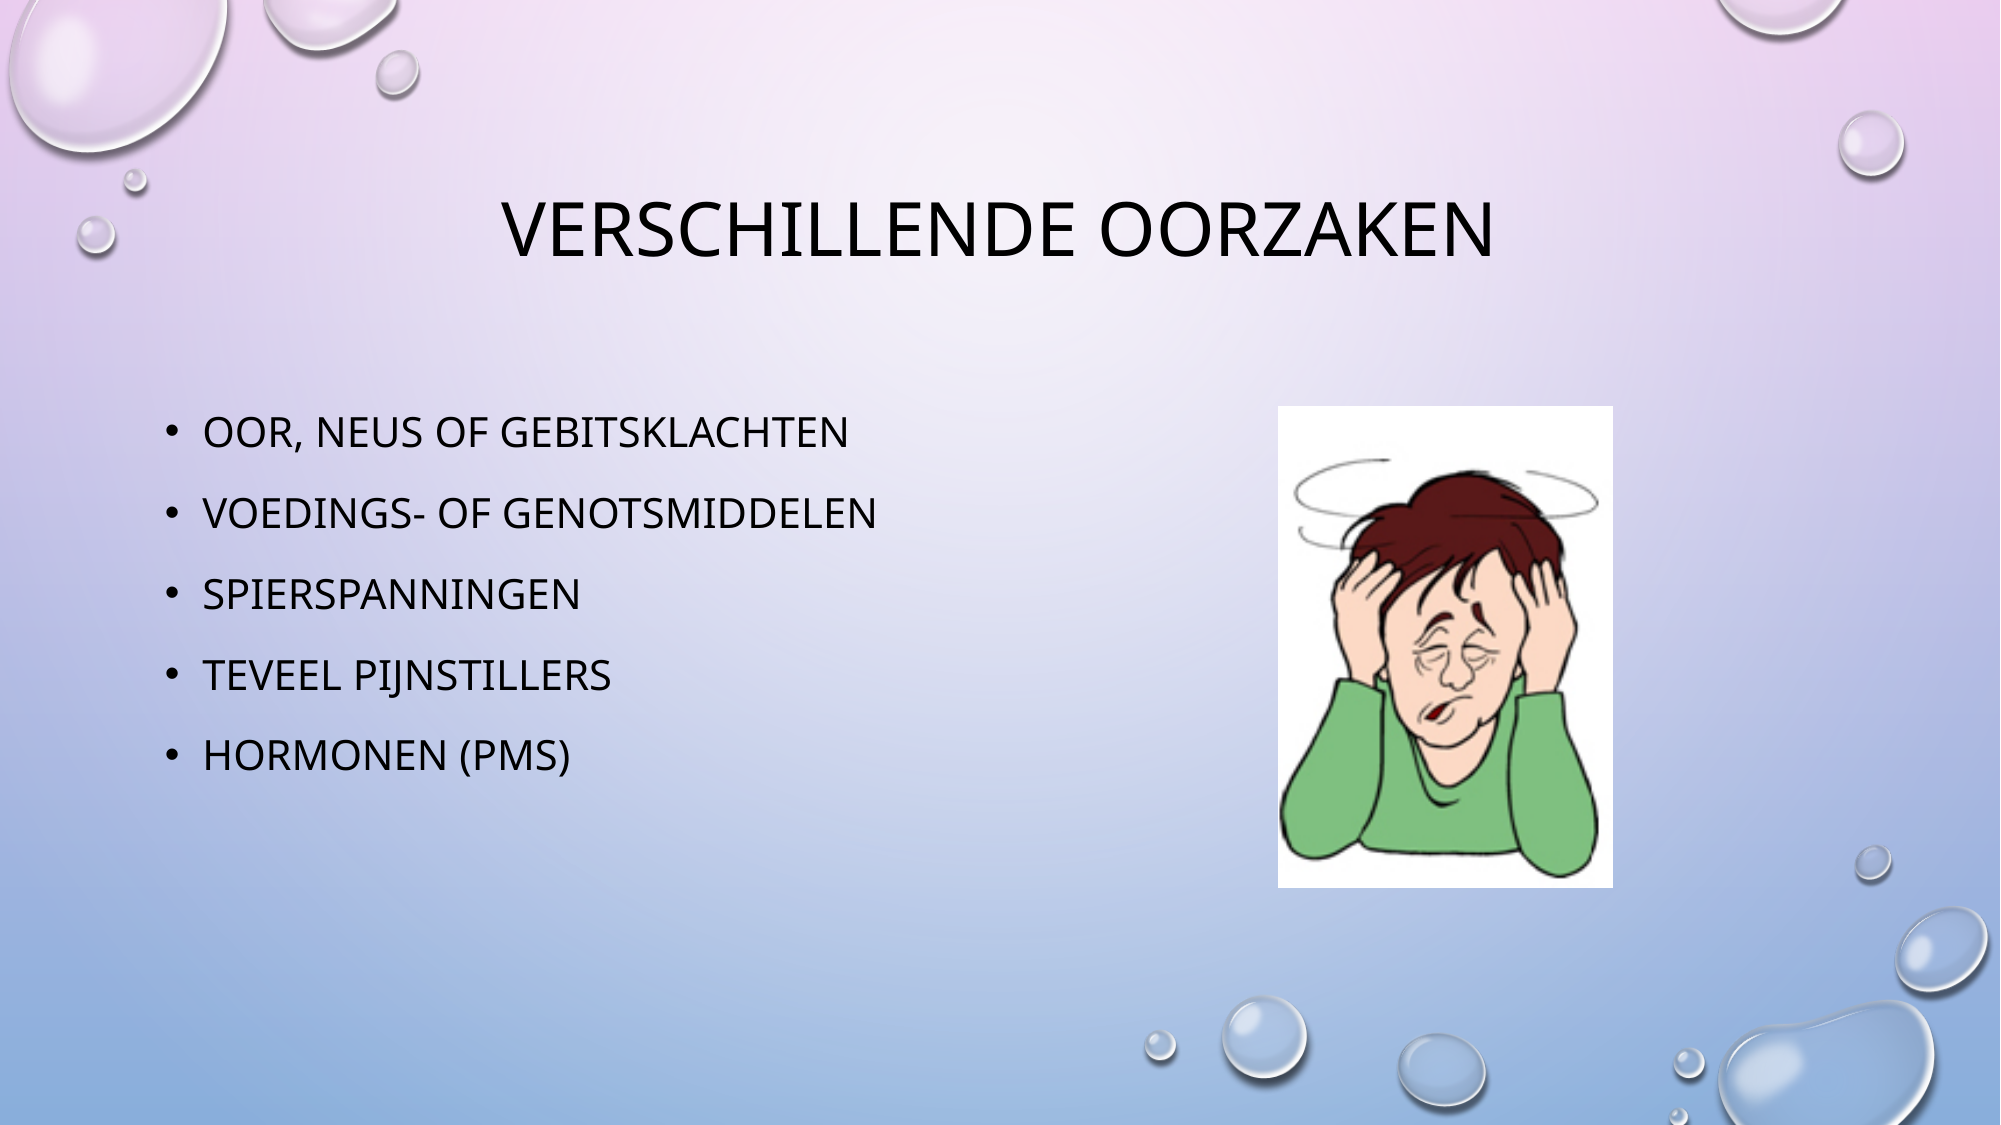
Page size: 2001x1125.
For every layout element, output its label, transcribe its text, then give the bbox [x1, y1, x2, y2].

title Verschillende oorzaken [149, 101, 1851, 364]
picture [0, 0, 2000, 1125]
list Oor, neus of gebitsklachten Voedings- of genotsmiddelen Spierspanningen Teveel pijnstillers Hormonen (PMS) [149, 388, 1850, 950]
